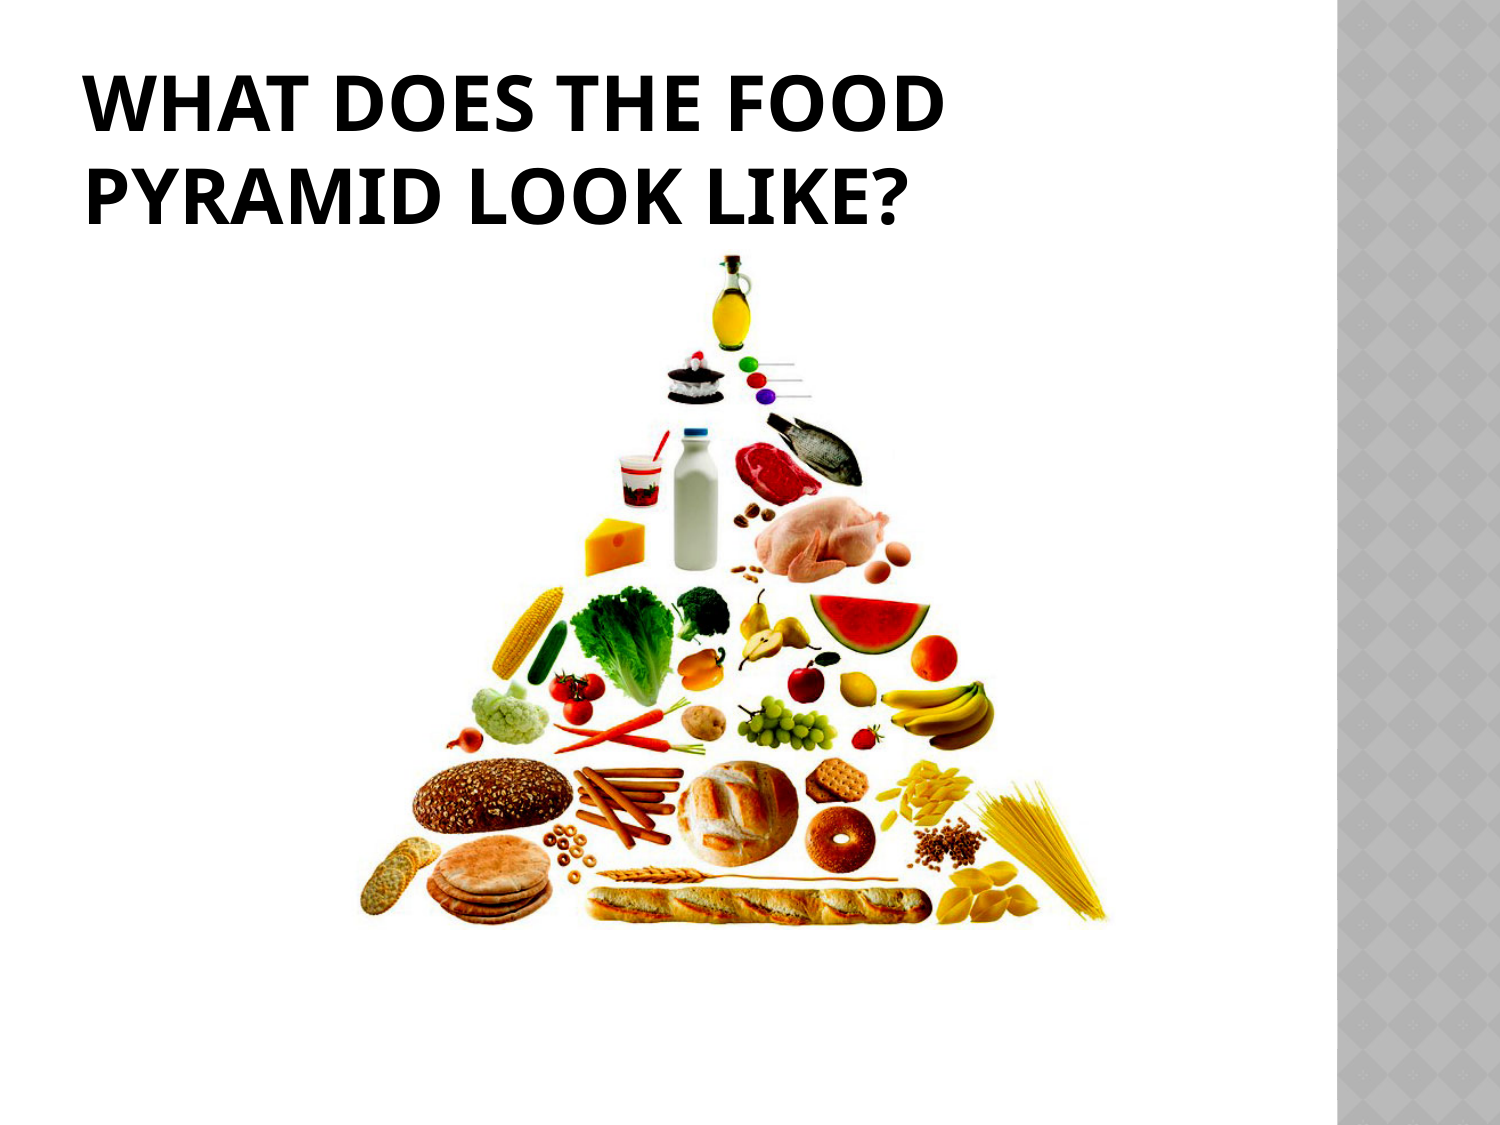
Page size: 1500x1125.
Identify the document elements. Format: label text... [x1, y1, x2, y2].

title What does the food pyramid look like? [75, 52, 1263, 240]
picture [349, 249, 1117, 931]
